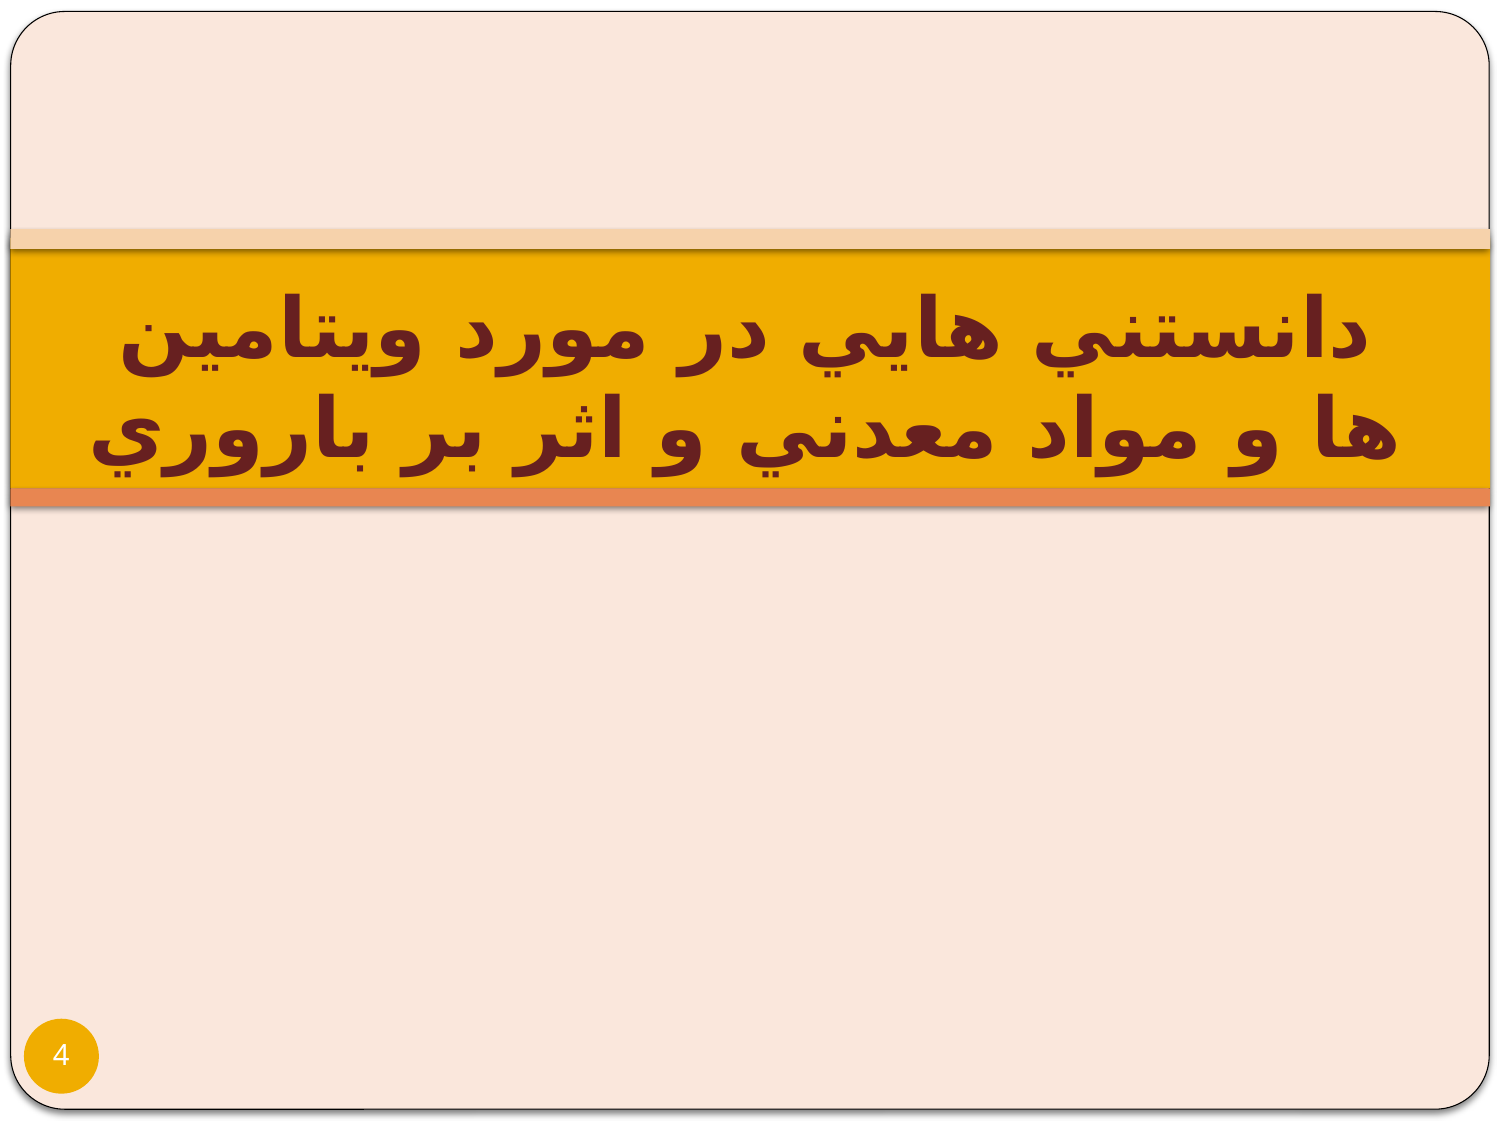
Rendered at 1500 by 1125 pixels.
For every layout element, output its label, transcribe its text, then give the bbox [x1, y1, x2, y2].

title دانستني هايي در مورد ويتامين ها و مواد معدني و اثر بر باروري [70, 257, 1421, 499]
slide_number 4 [23, 1018, 99, 1094]
